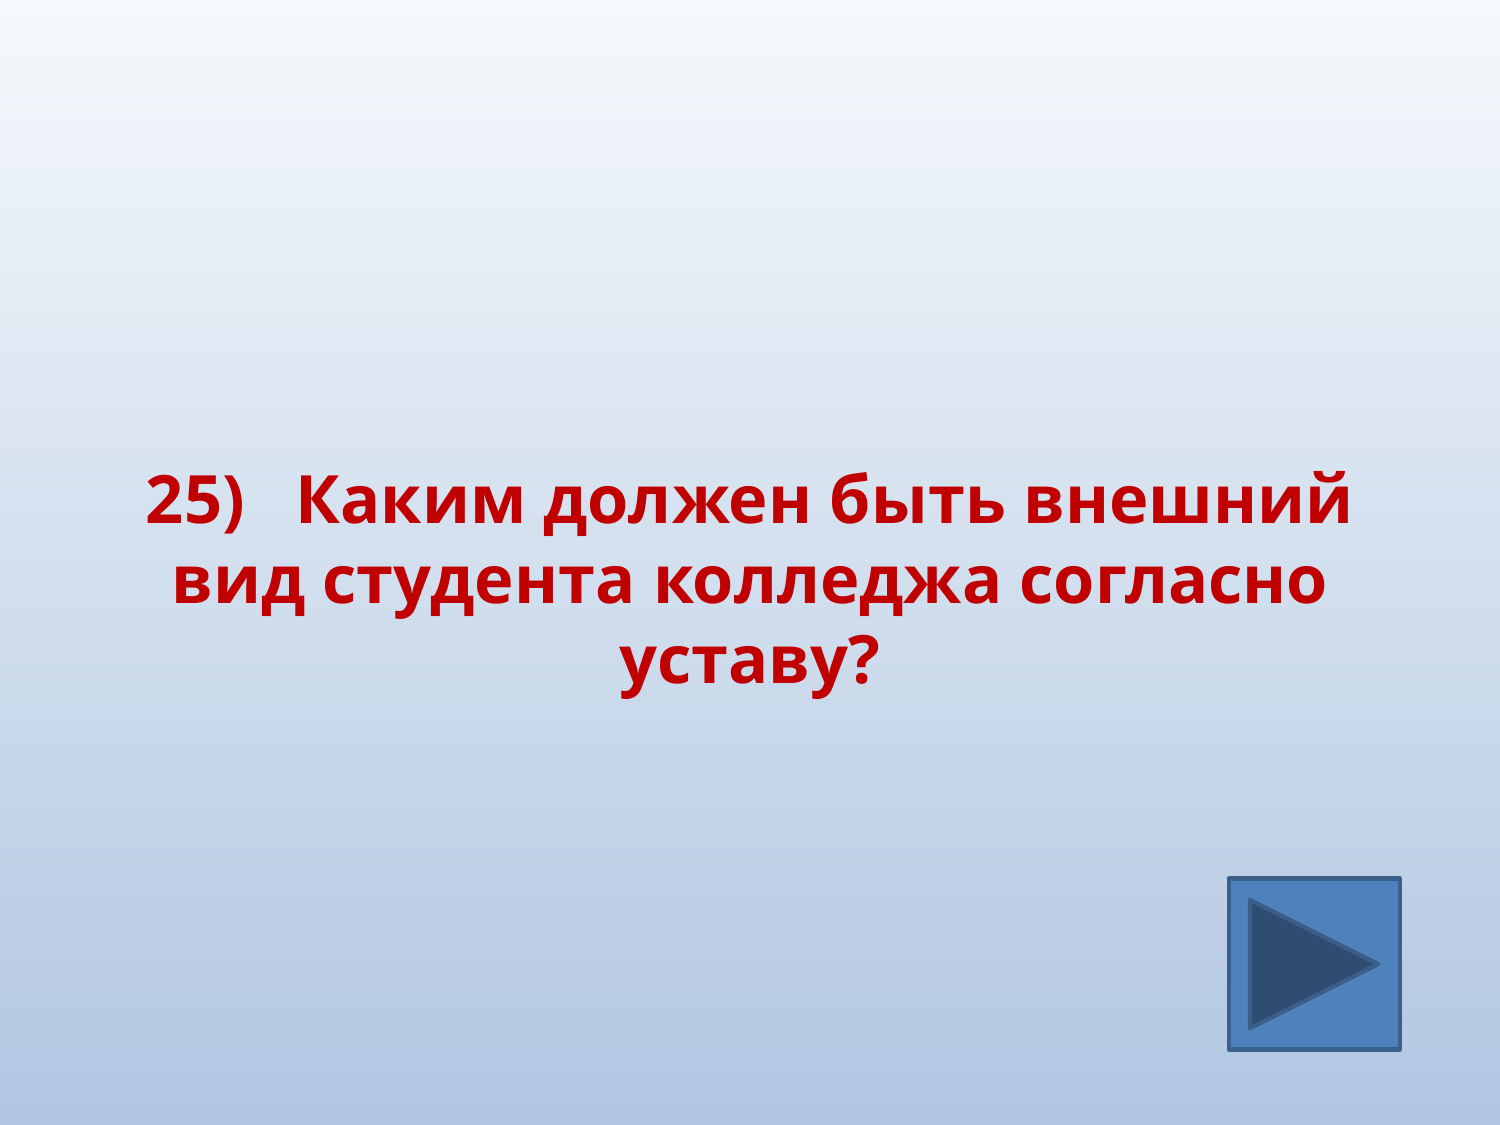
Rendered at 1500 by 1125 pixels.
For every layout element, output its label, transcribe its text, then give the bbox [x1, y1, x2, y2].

list 25) Каким должен быть внешний вид студента колледжа согласно уставу? [75, 262, 1425, 1005]
text_box [1227, 876, 1402, 1052]
